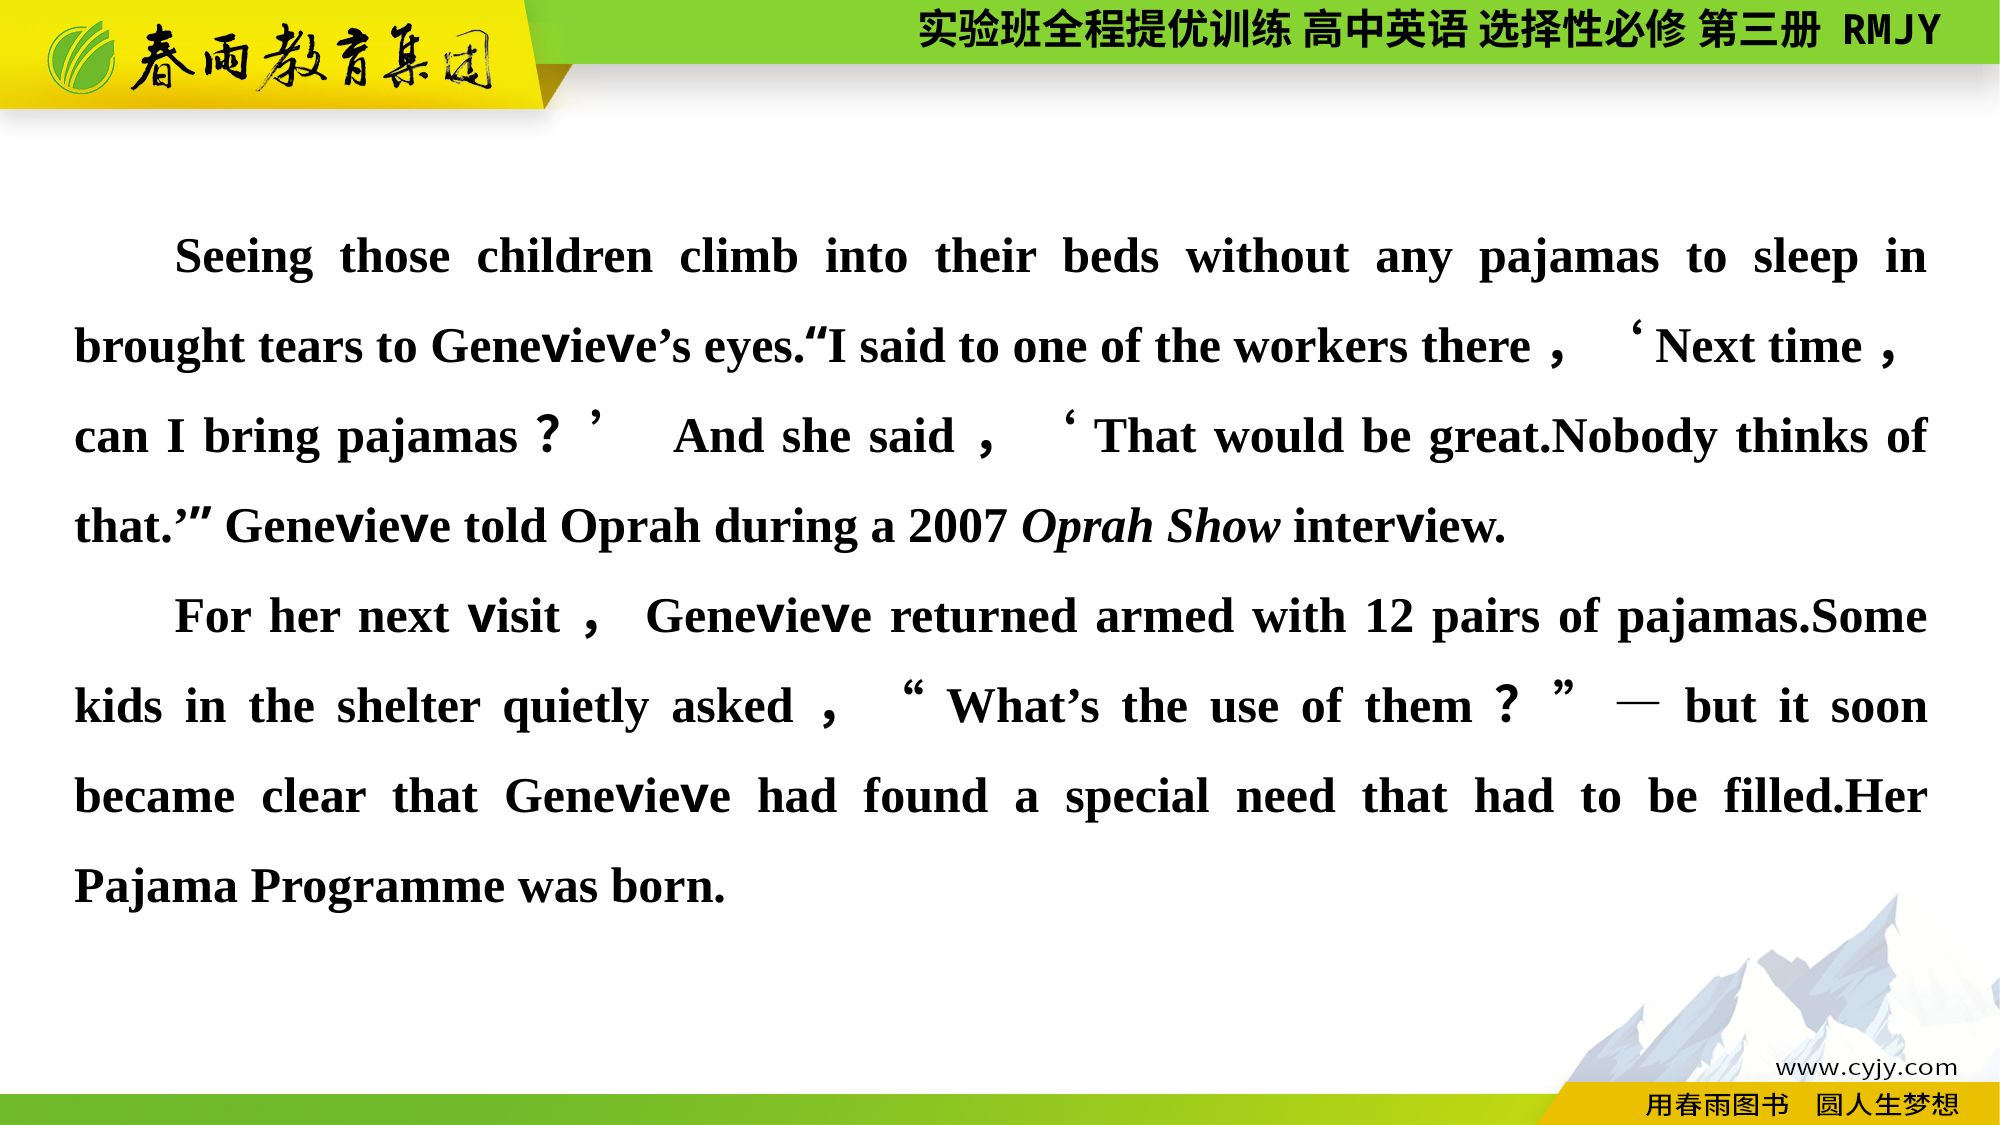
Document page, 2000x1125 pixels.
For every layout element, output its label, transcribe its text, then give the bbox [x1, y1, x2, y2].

list Seeing those children climb into their beds without any pajamas to sleep in brought tears to Genevieve’s eyes.“I said to one of the workers there，‘Next time，can I bring pajamas？’ And she said，‘That would be great.Nobody thinks of that.’” Genevieve told Oprah during a 2007 Oprah Show interview. For her next visit，Genevieve returned armed with 12 pairs of pajamas.Some kids in the shelter quietly asked，“What’s the use of them？”—but it soon became clear that Genevieve had found a special need that had to be filled.Her Pajama Programme was born. [59, 184, 1944, 927]
picture [0, 0, 2000, 1125]
